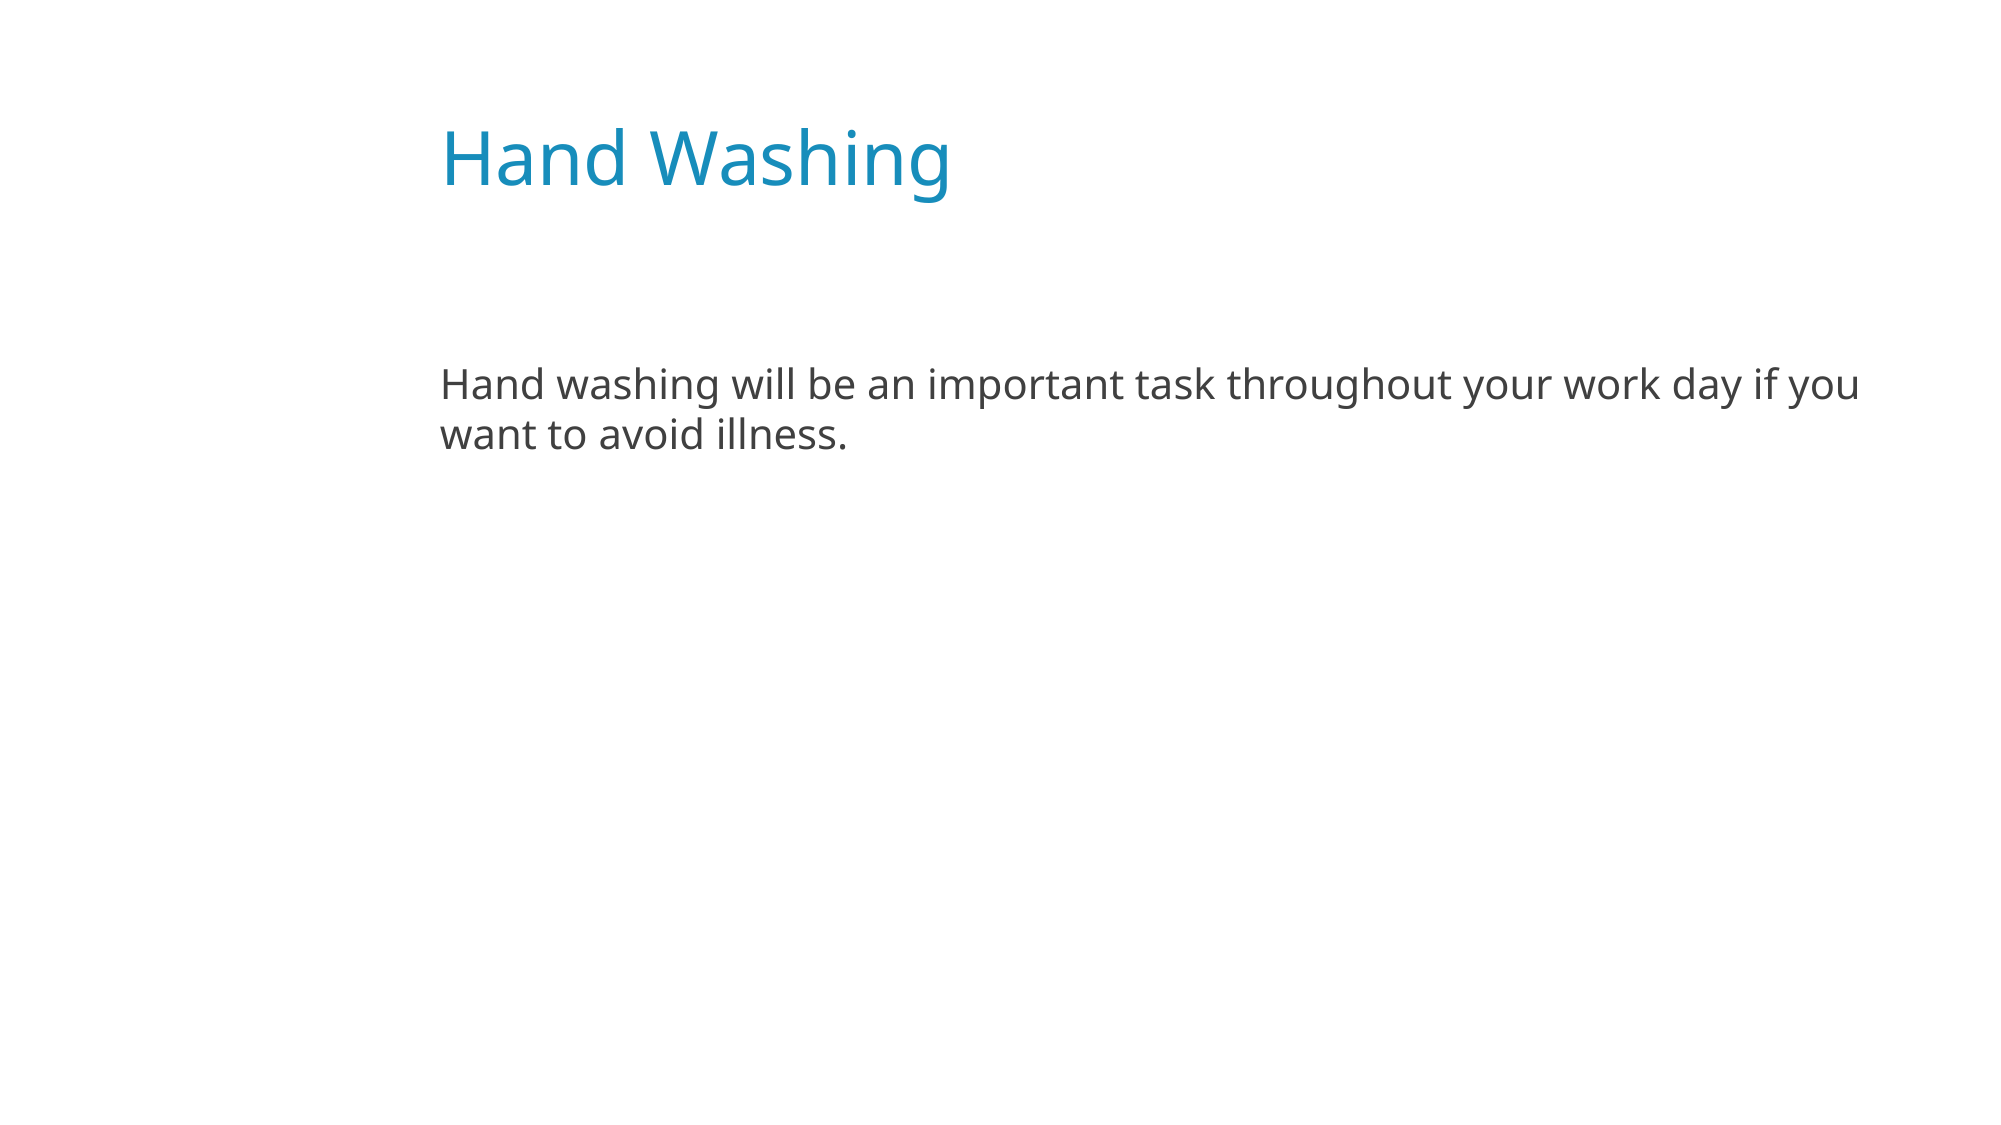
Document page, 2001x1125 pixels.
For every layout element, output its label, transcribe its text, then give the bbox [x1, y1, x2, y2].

list Hand washing will be an important task throughout your work day if you want to avoid illness. [424, 350, 1888, 1074]
title Hand Washing [425, 102, 1888, 313]
